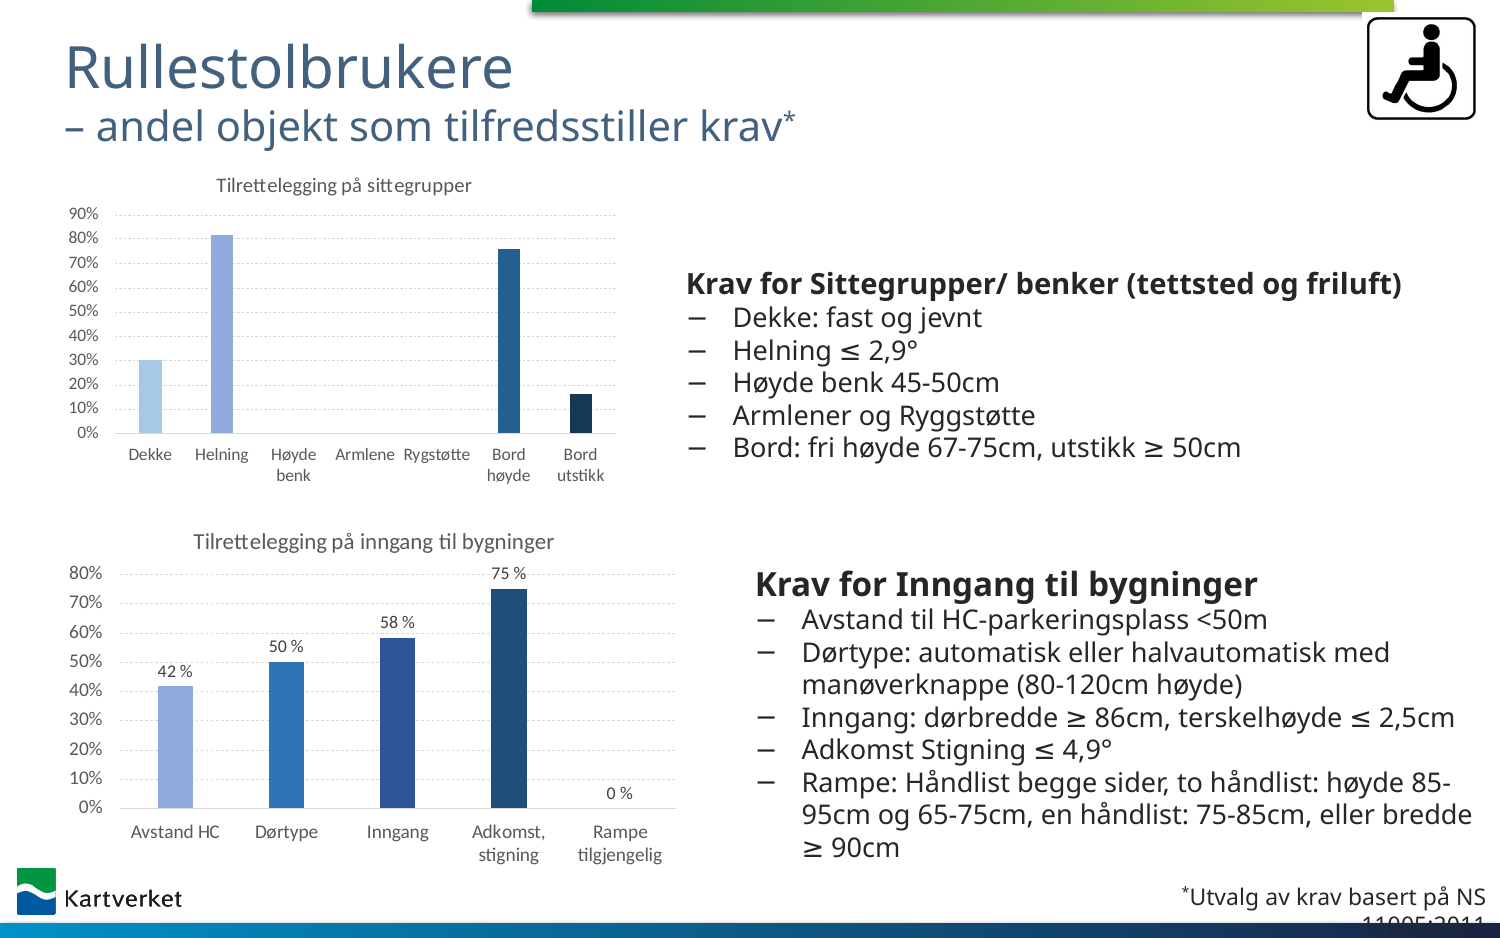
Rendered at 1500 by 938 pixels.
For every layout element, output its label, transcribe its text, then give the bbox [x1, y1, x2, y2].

picture [62, 520, 687, 874]
text_box Krav for Sittegrupper/ benker (tettsted og friluft) Dekke: fast og jevnt Helning ≤ 2,9° Høyde benk 45-50cm Armlener og Ryggstøtte Bord: fri høyde 67-75cm, utstikk ≥ 50cm [670, 258, 1418, 471]
picture [62, 166, 626, 492]
text_box Rullestolbrukere – andel objekt som tilfredsstiller krav* [49, 25, 1431, 158]
picture [1362, 12, 1481, 126]
text_box Krav for Inngang til bygninger Avstand til HC-parkeringsplass <50m Dørtype: automatisk eller halvautomatisk med manøverknappe (80-120cm høyde) Inngang: dørbredde ≥ 86cm, terskelhøyde ≤ 2,5cm Adkomst Stigning ≤ 4,9° Rampe: Håndlist begge sider, to håndlist: høyde 85-95cm og 65-75cm, en håndlist: 75-85cm, eller bredde ≥ 90cm [740, 555, 1491, 870]
text_box *Utvalg av krav basert på NS 11005:2011 [1068, 873, 1500, 938]
